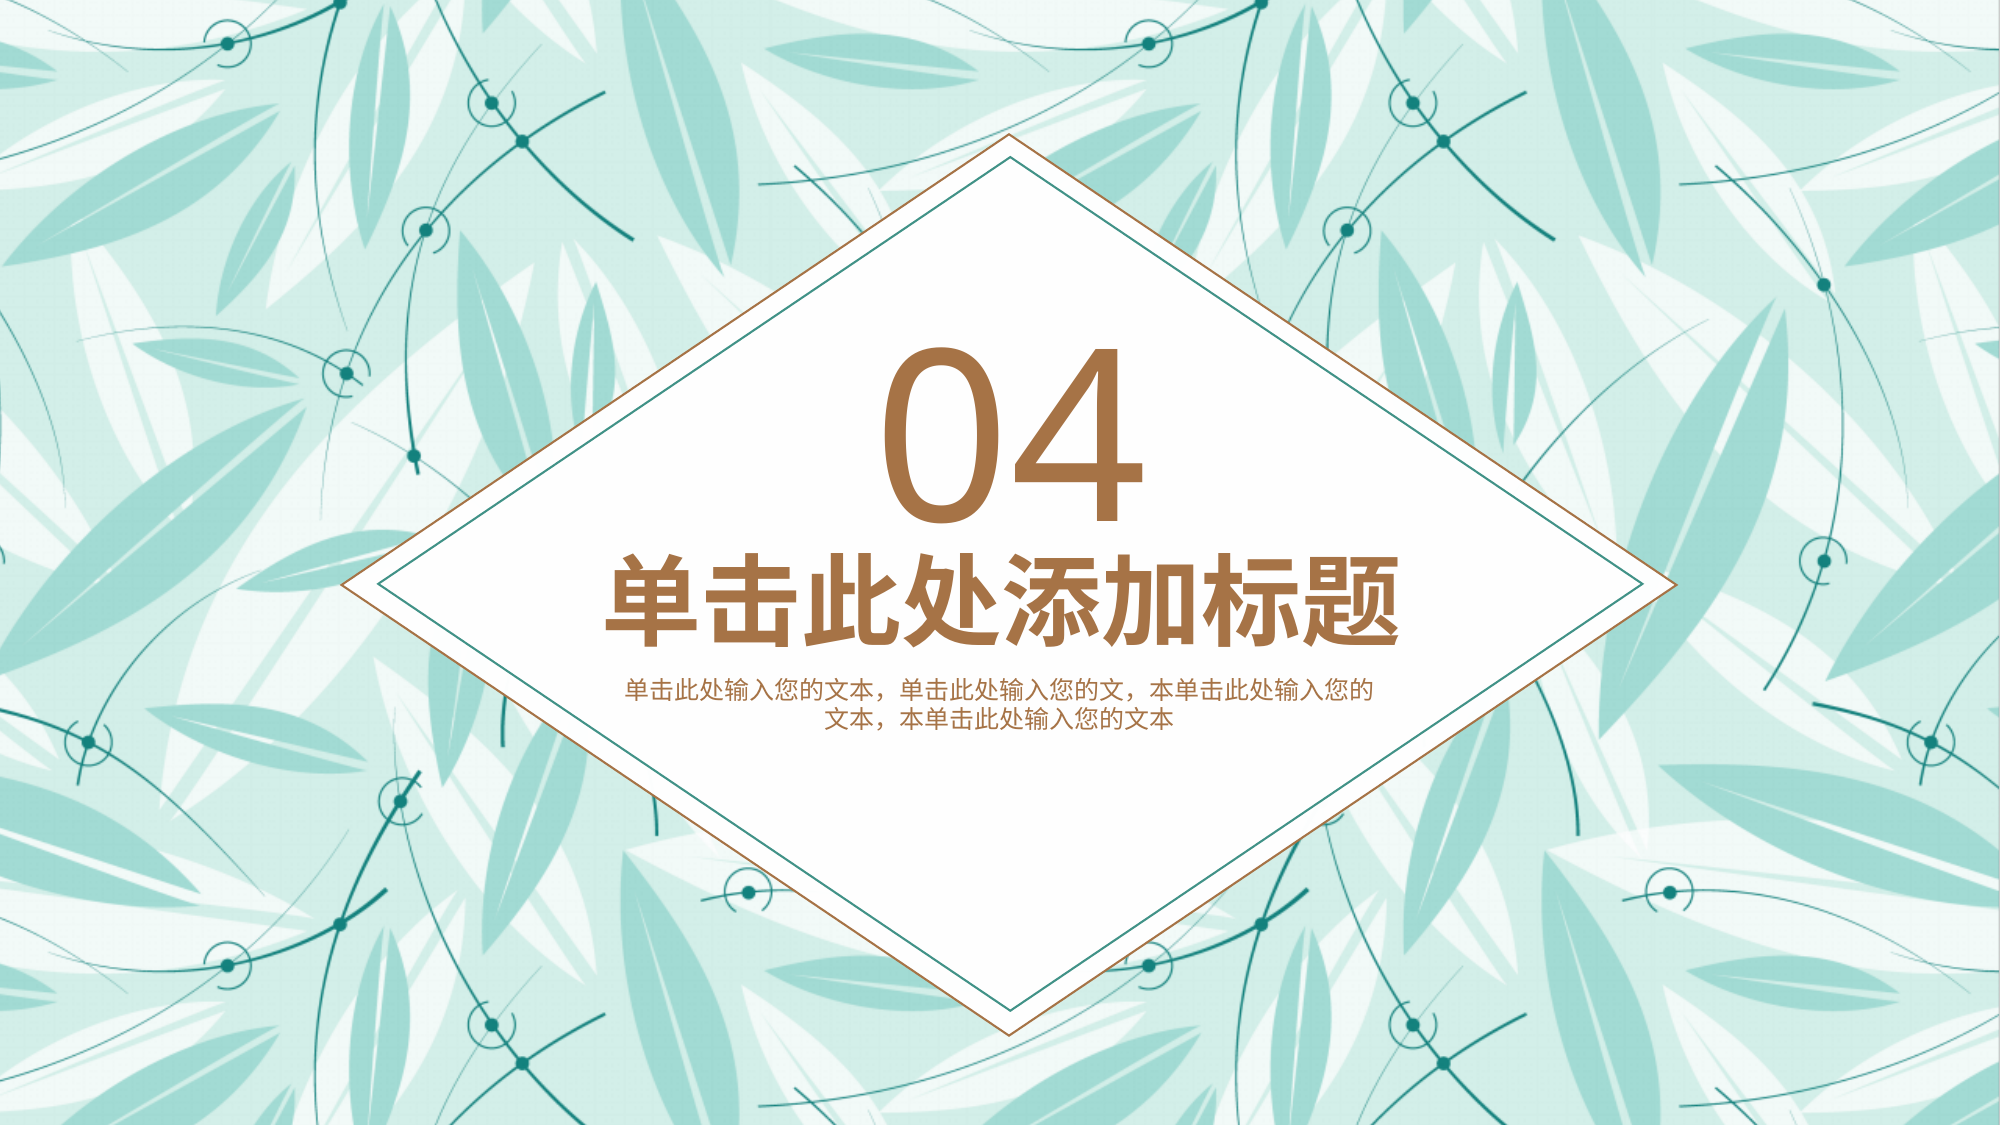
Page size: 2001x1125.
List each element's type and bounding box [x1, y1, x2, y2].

picture [0, 0, 2001, 1125]
text_box [341, 134, 1677, 1036]
